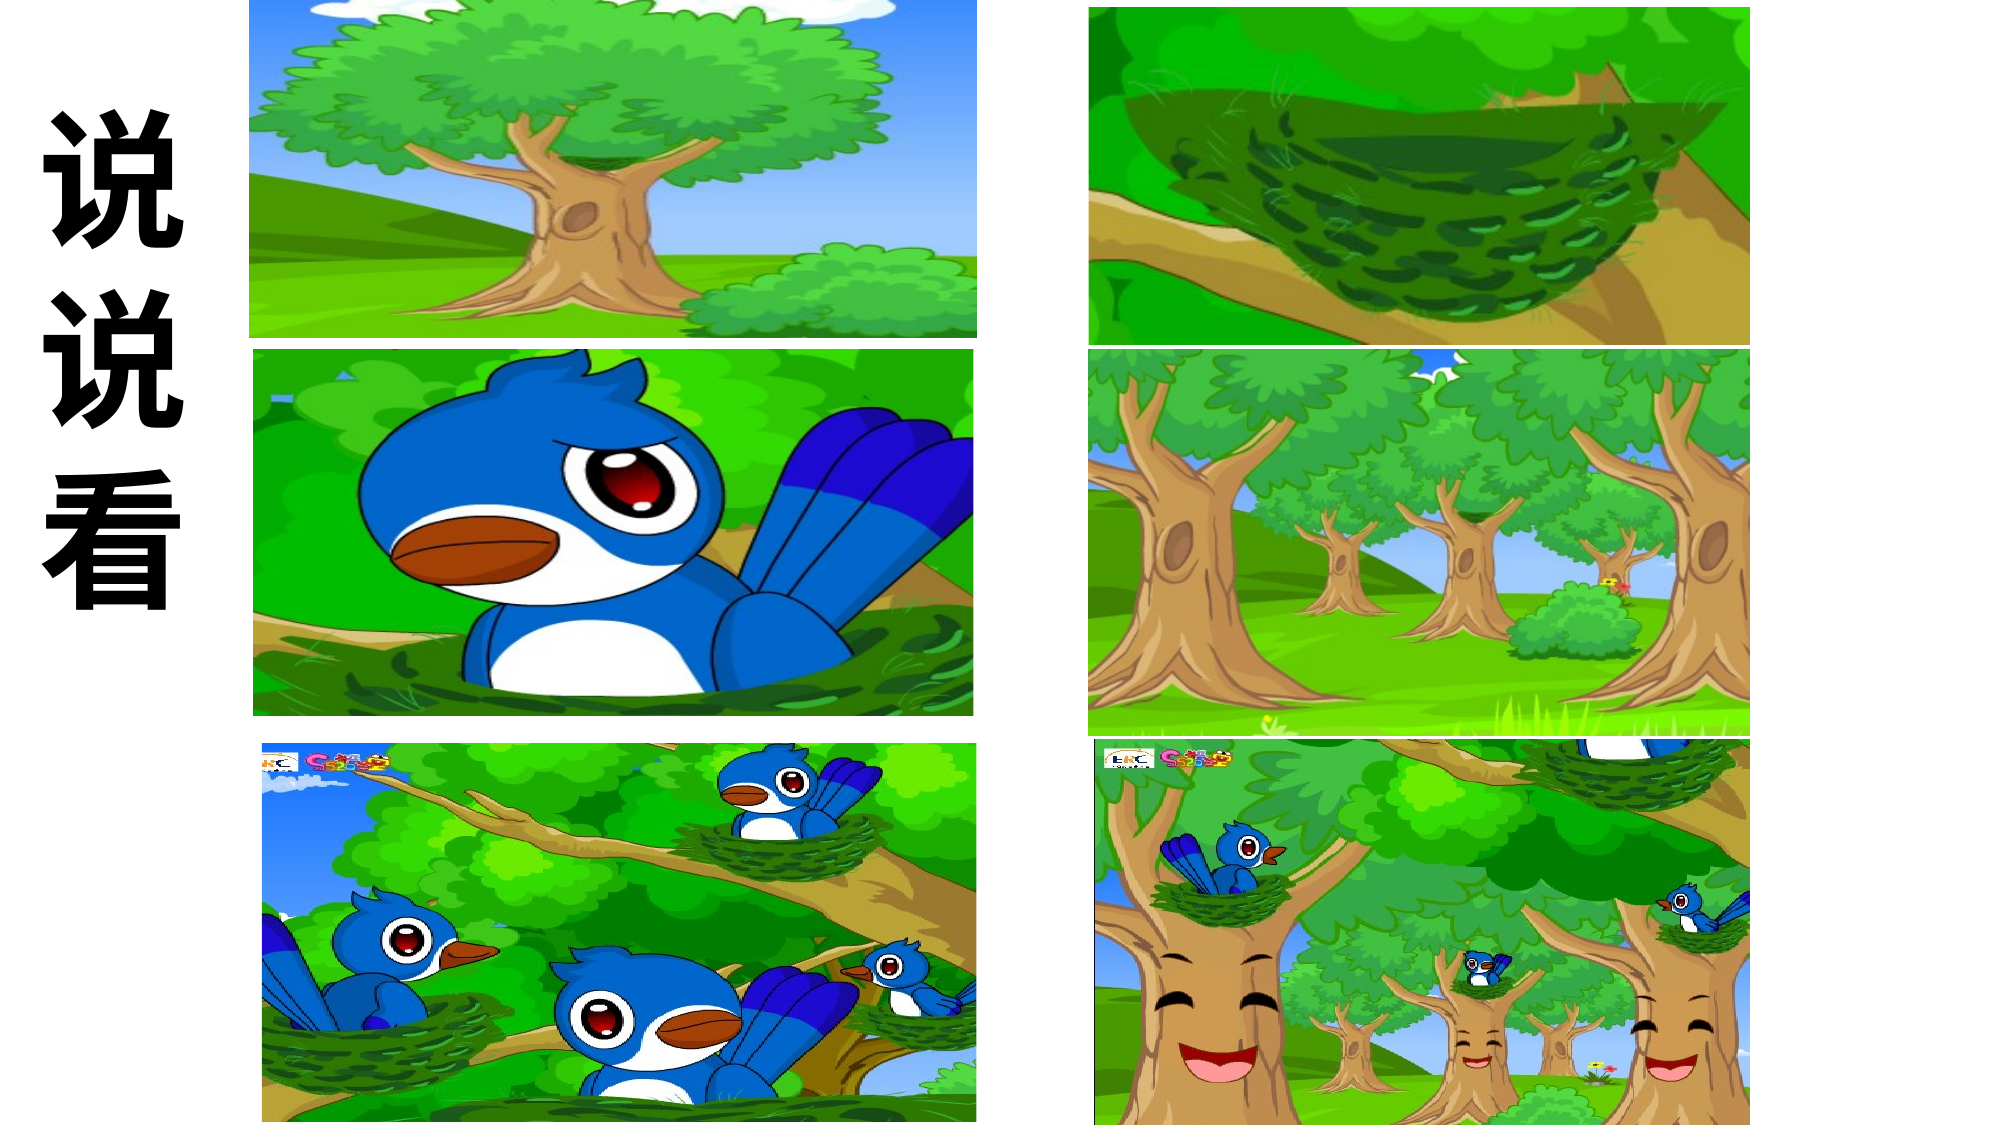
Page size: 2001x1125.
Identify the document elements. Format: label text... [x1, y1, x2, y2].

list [253, 349, 974, 717]
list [249, 0, 977, 338]
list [1088, 7, 1751, 346]
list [1088, 349, 1751, 736]
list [261, 743, 977, 1122]
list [1094, 739, 1750, 1125]
text_box 说 说 看 [23, 79, 203, 634]
